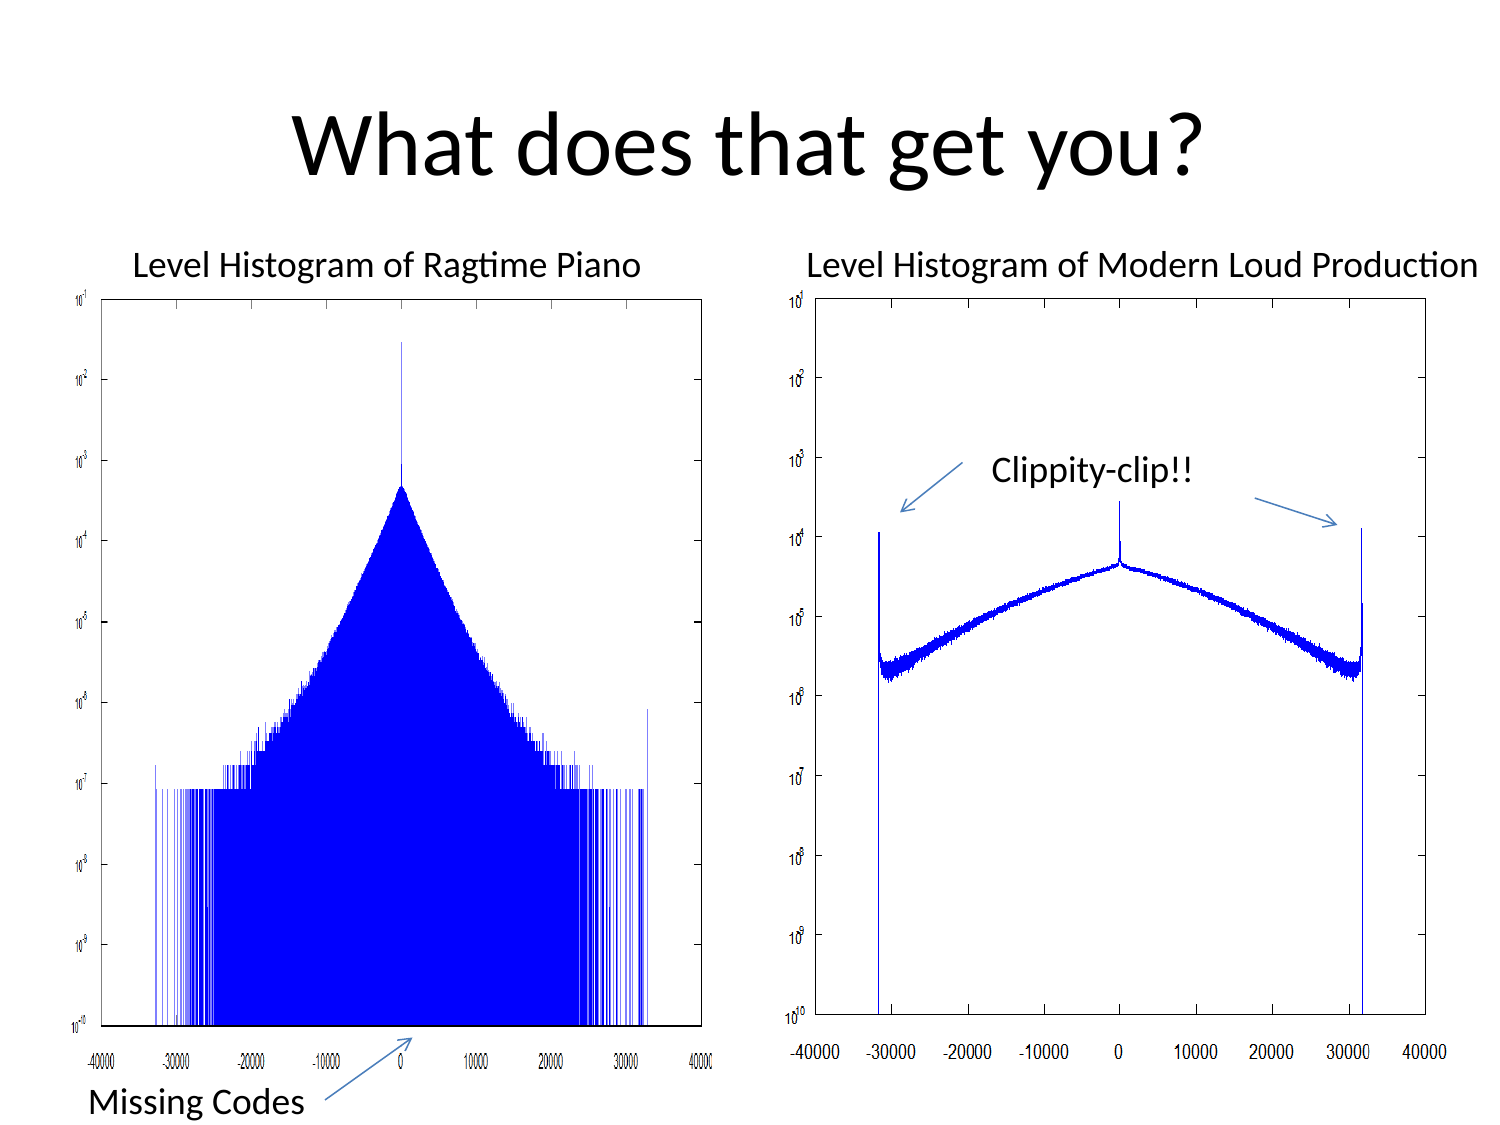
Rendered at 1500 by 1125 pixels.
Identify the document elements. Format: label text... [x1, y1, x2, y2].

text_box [324, 1037, 413, 1101]
title What does that get you? [75, 45, 1425, 230]
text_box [899, 462, 963, 513]
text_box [1254, 497, 1338, 526]
picture [0, 231, 1500, 1125]
